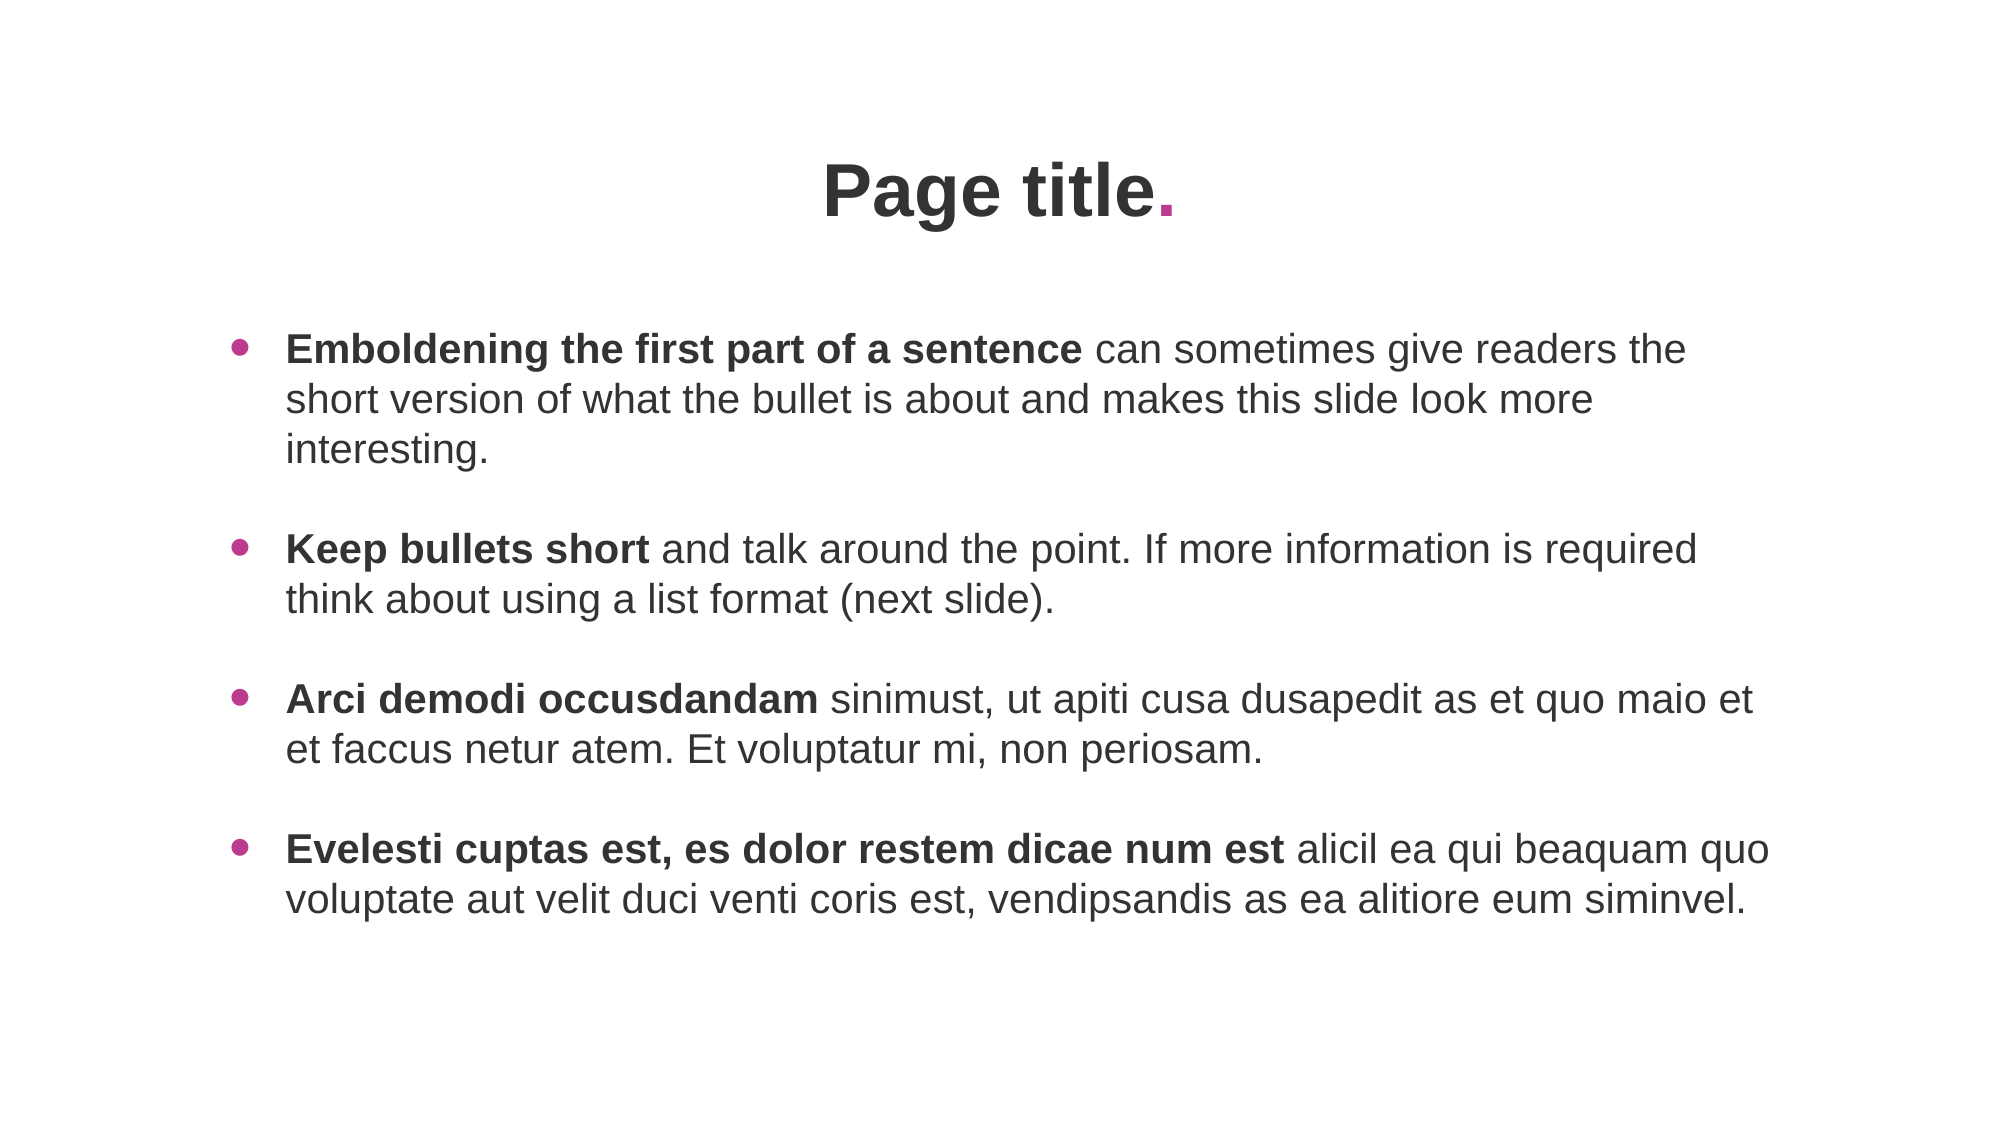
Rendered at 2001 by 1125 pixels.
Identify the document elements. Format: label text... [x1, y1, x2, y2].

text_box Emboldening the first part of a sentence can sometimes give readers the short version of what the bullet is about and makes this slide look more interesting. Keep bullets short and talk around the point. If more information is required think about using a list format (next slide). Arci demodi occusdandam sinimust, ut apiti cusa dusapedit as et quo maio et et faccus netur atem. Et voluptatur mi, non periosam. Evelesti cuptas est, es dolor restem dicae num est alicil ea qui beaquam quo voluptate aut velit duci venti coris est, vendipsandis as ea alitiore eum siminvel. [214, 314, 1786, 930]
text_box Page title. [293, 133, 1707, 239]
